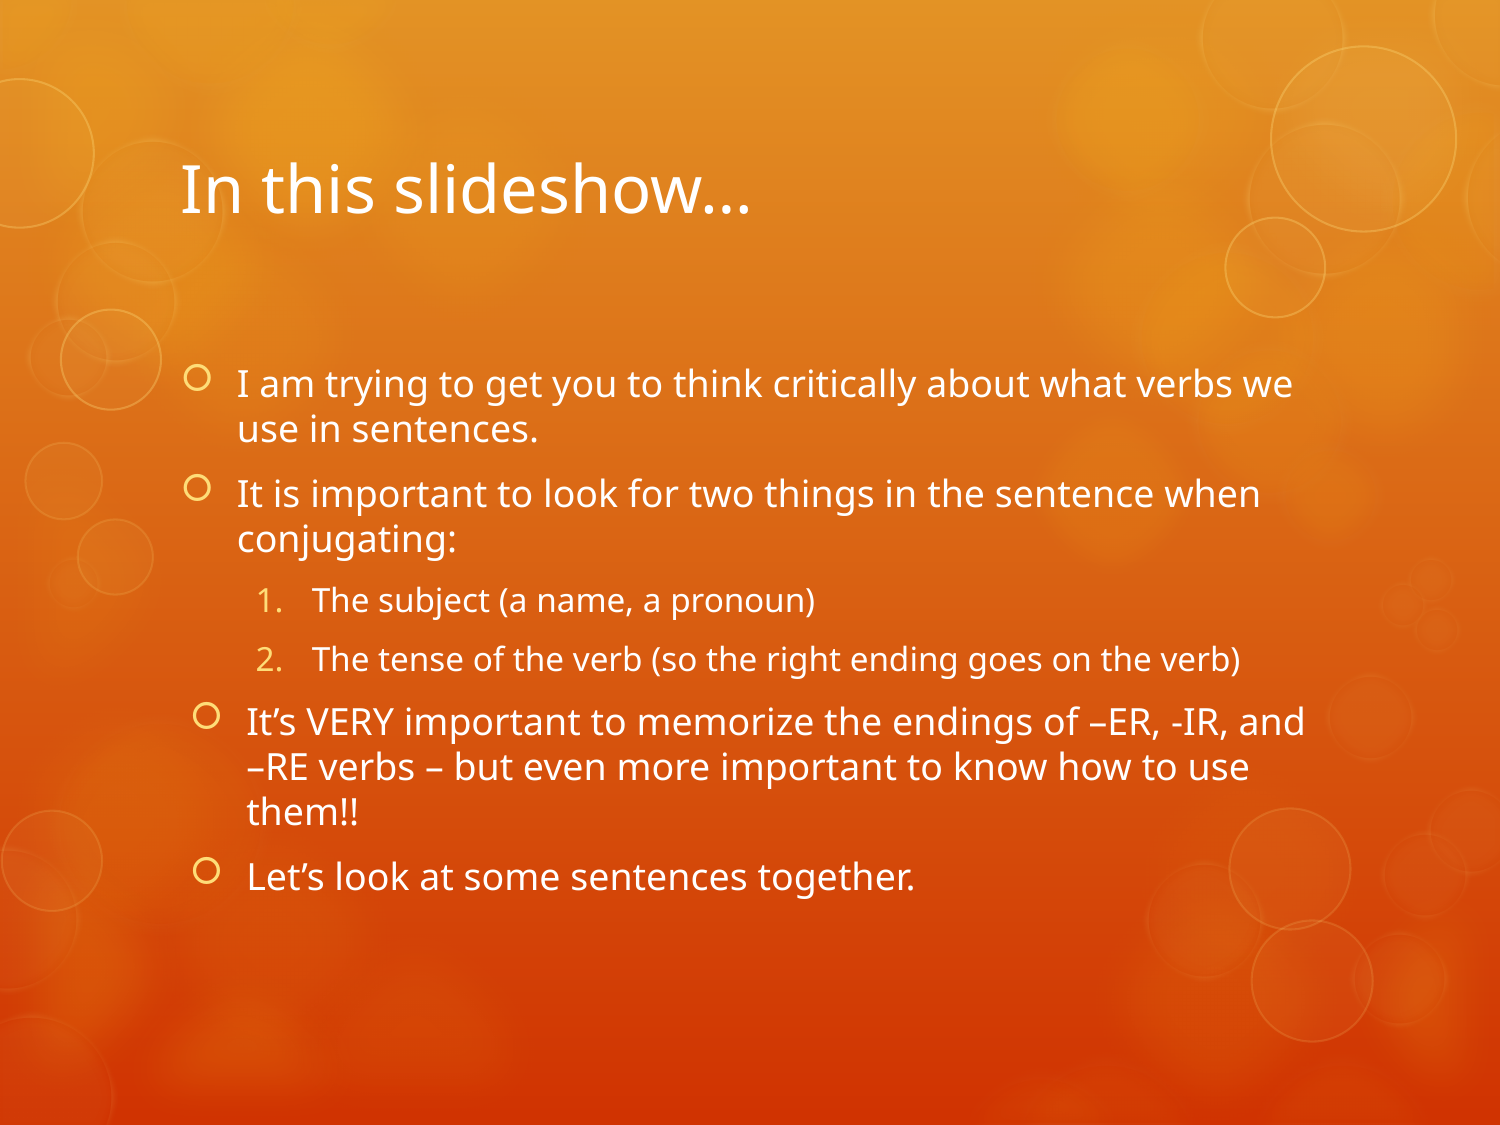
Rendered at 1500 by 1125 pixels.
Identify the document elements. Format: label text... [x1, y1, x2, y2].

list I am trying to get you to think critically about what verbs we use in sentences. It is important to look for two things in the sentence when conjugating: The subject (a name, a pronoun) The tense of the verb (so the right ending goes on the verb) It’s VERY important to memorize the endings of –ER, -IR, and –RE verbs – but even more important to know how to use them!! Let’s look at some sentences together. [165, 296, 1335, 962]
title In this slideshow… [165, 110, 1335, 263]
